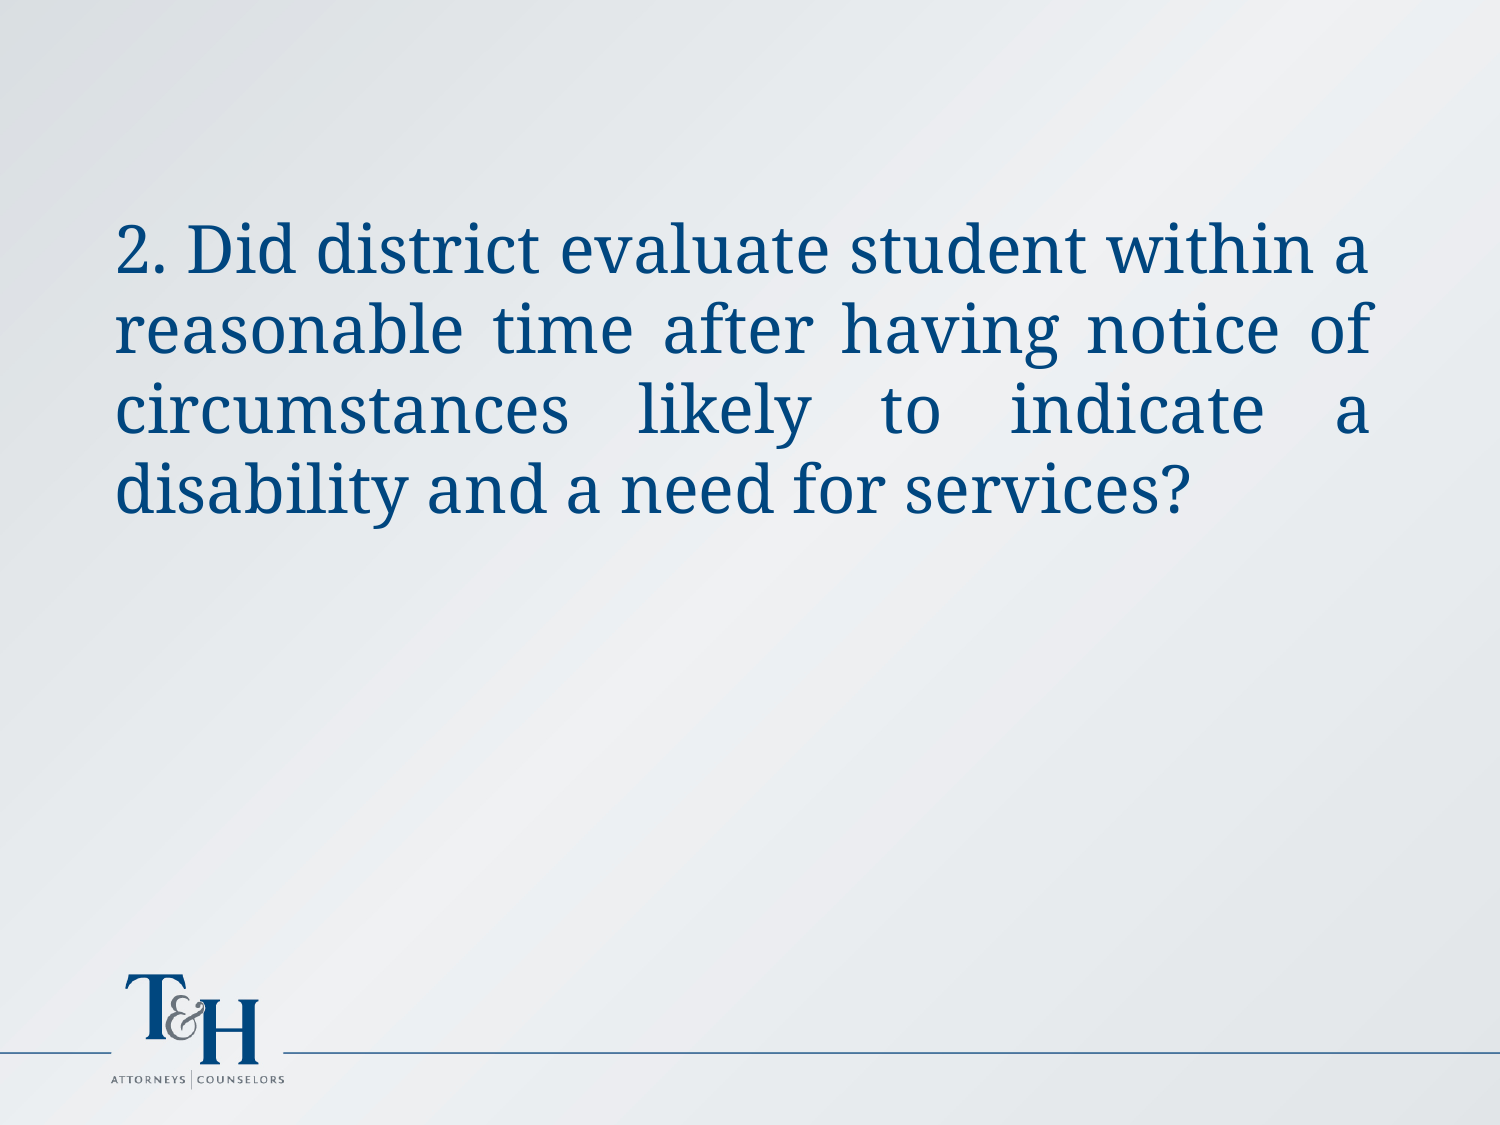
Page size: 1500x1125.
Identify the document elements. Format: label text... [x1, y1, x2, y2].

text_box 2. Did district evaluate student within a reasonable time after having notice of circumstances likely to indicate a disability and a need for services? [99, 199, 1388, 535]
picture [0, 0, 1500, 1125]
